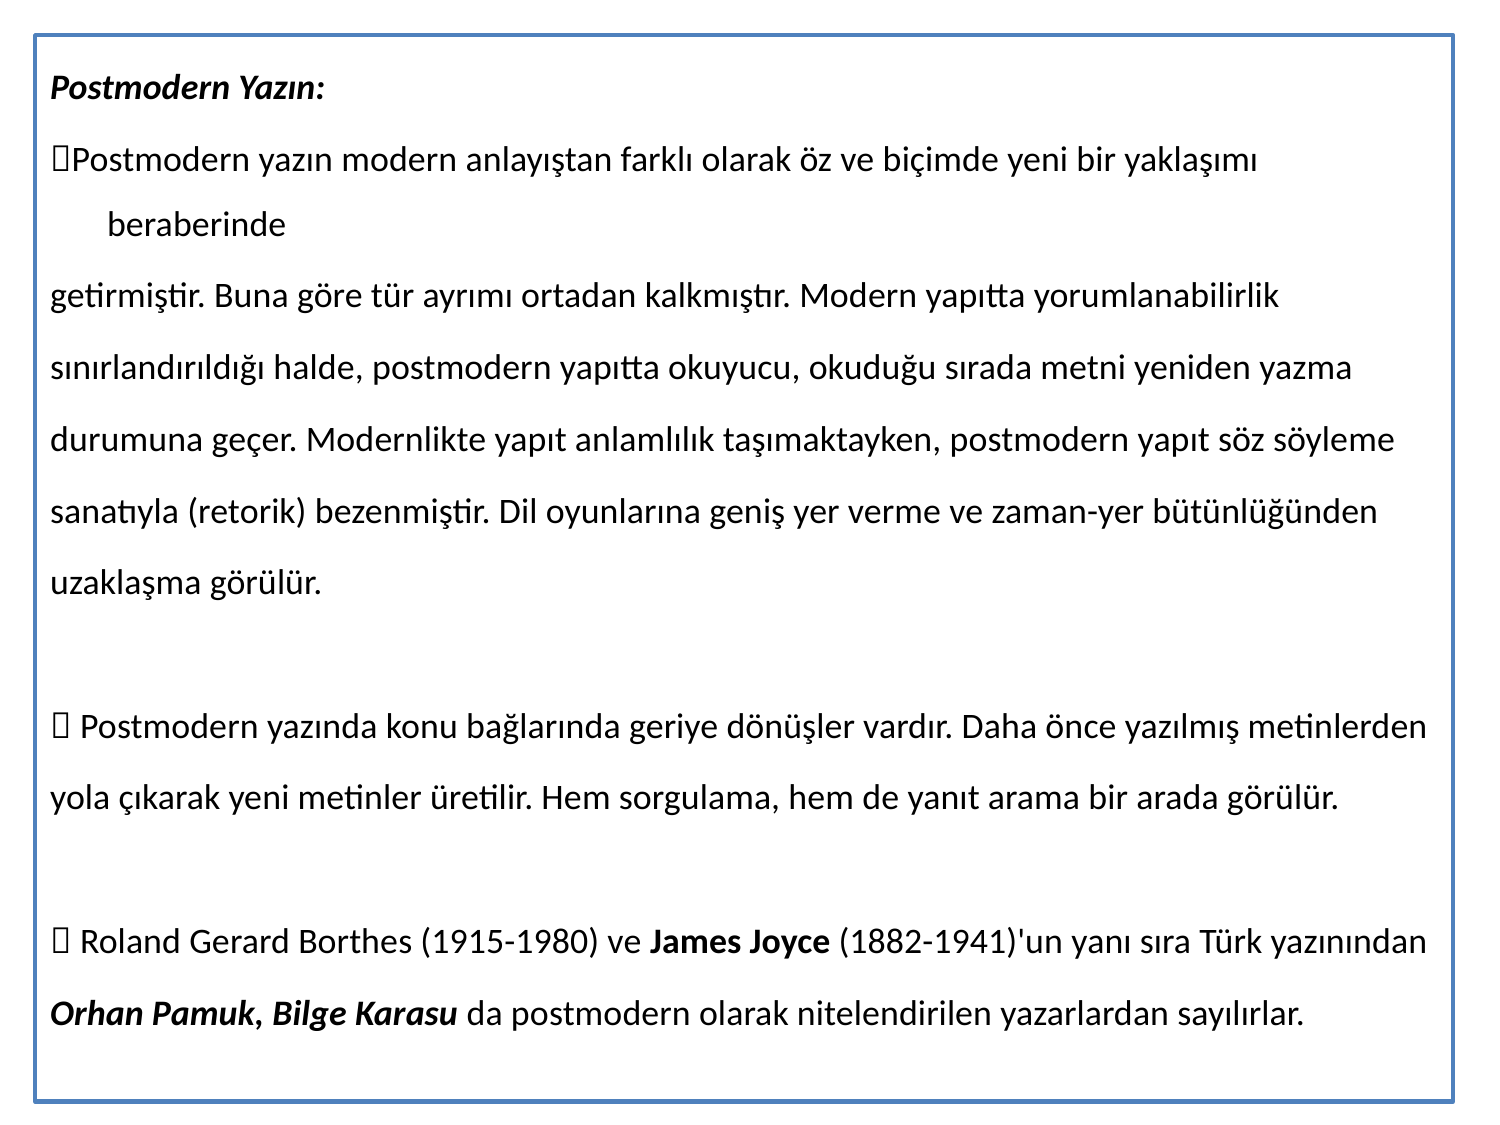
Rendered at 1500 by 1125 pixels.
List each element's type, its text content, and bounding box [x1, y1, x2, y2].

list Postmodern Yazın: Postmodern yazın modern anlayıştan farklı olarak öz ve biçimde yeni bir yaklaşımı beraberinde getirmiştir. Buna göre tür ayrımı ortadan kalkmıştır. Modern yapıtta yorumlanabilirlik sınırlandırıldığı halde, postmodern yapıtta okuyucu, okuduğu sırada metni yeniden yazma durumuna geçer. Modernlikte yapıt anlamlılık taşımaktayken, postmodern yapıt söz söyleme sanatıyla (retorik) bezenmiştir. Dil oyunlarına geniş yer verme ve zaman-yer bütünlüğünden uzaklaşma görülür.  Postmodern yazında konu bağlarında geriye dönüşler vardır. Daha önce yazılmış metinlerden yola çıkarak yeni metinler üretilir. Hem sorgulama, hem de yanıt arama bir arada görülür.  Roland Gerard Borthes (1915-1980) ve James Joyce (1882-1941)'un yanı sıra Türk yazınından Orhan Pamuk, Bilge Karasu da postmodern olarak nitelendirilen yazarlardan sayılırlar. [33, 33, 1455, 1104]
